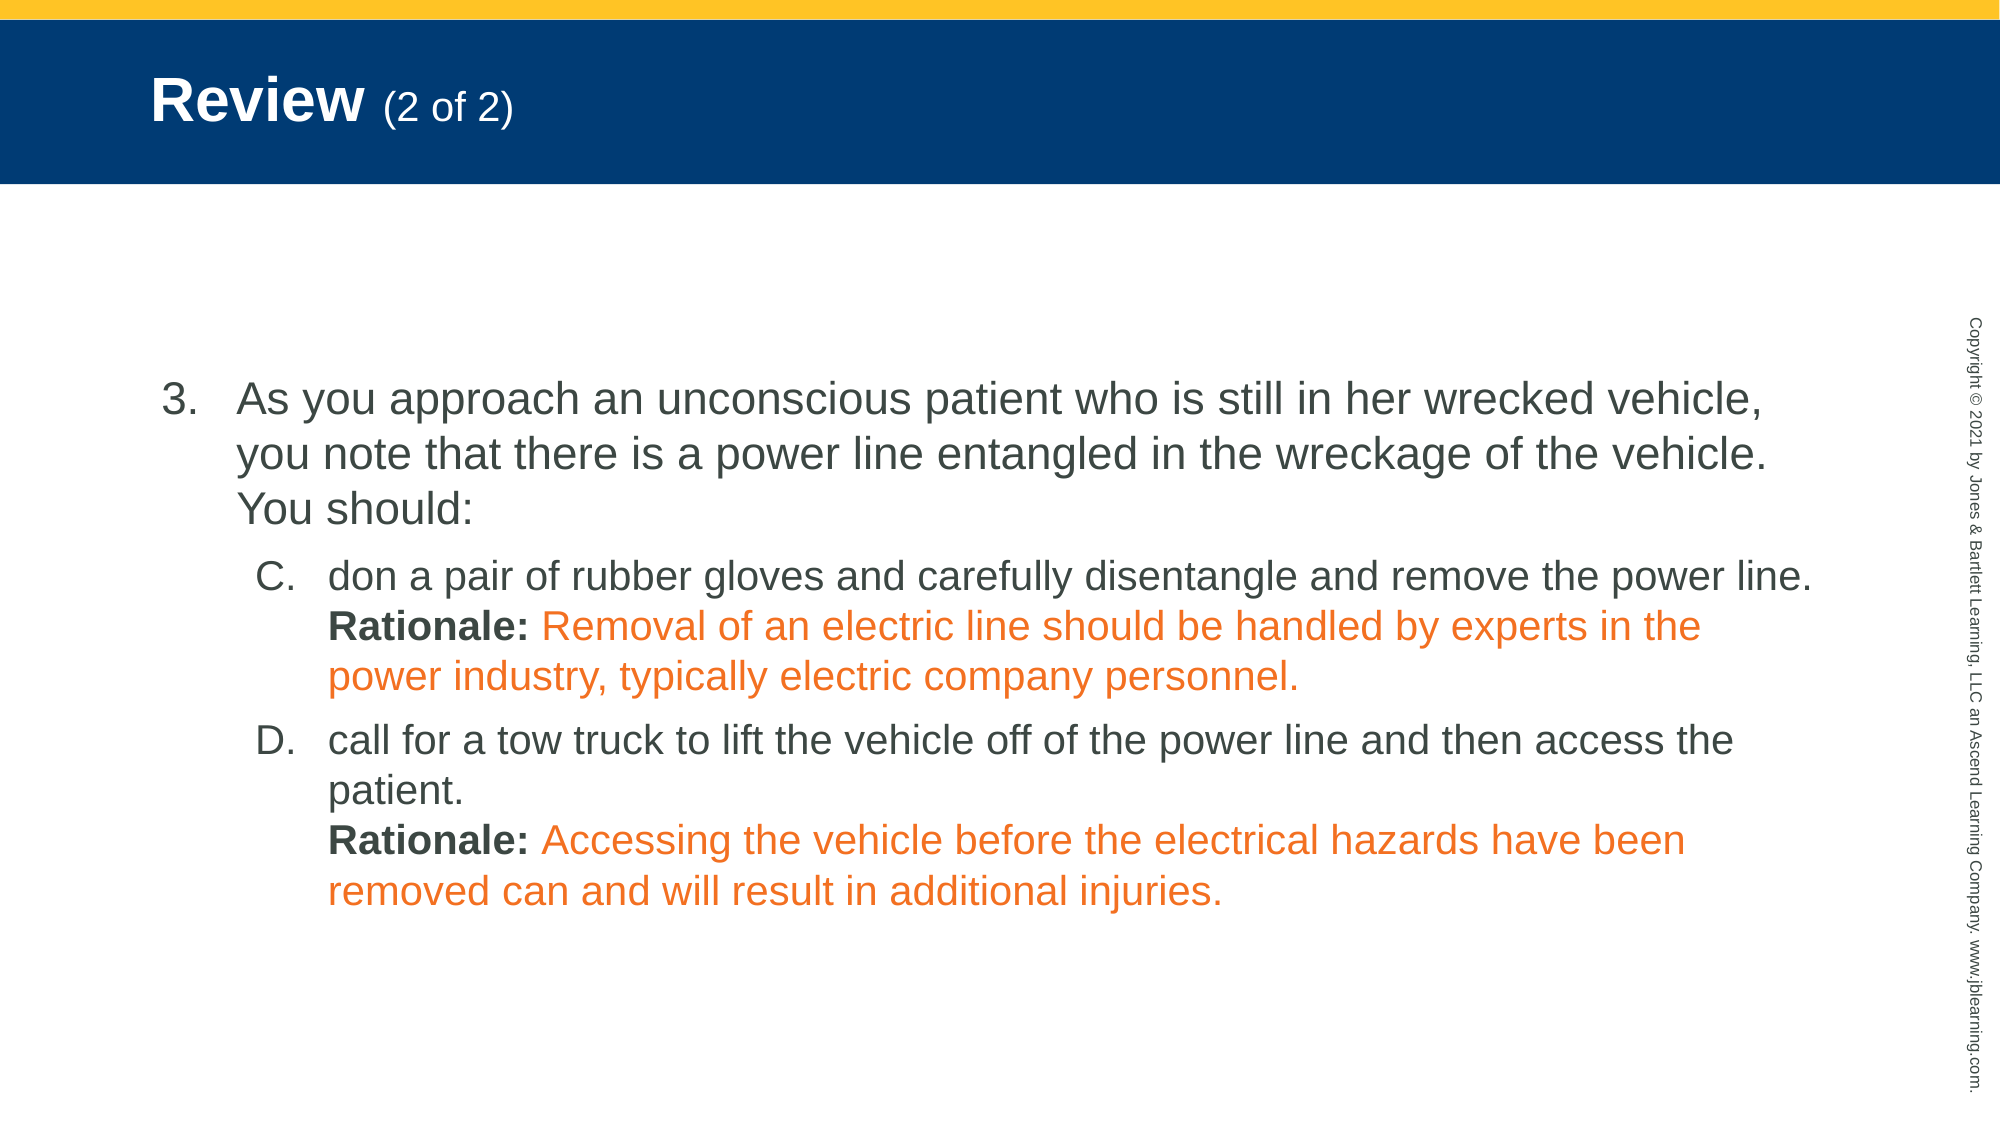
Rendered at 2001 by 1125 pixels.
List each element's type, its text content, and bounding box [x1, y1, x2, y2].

list As you approach an unconscious patient who is still in her wrecked vehicle, you note that there is a power line entangled in the wreckage of the vehicle. You should: don a pair of rubber gloves and carefully disentangle and remove the power line. Rationale: Removal of an electric line should be handled by experts in the power industry, typically electric company personnel. call for a tow truck to lift the vehicle off of the power line and then access the patient. Rationale: Accessing the vehicle before the electrical hazards have been removed can and will result in additional injuries. [146, 361, 1859, 1016]
title Review (2 of 2) [0, 19, 2000, 185]
